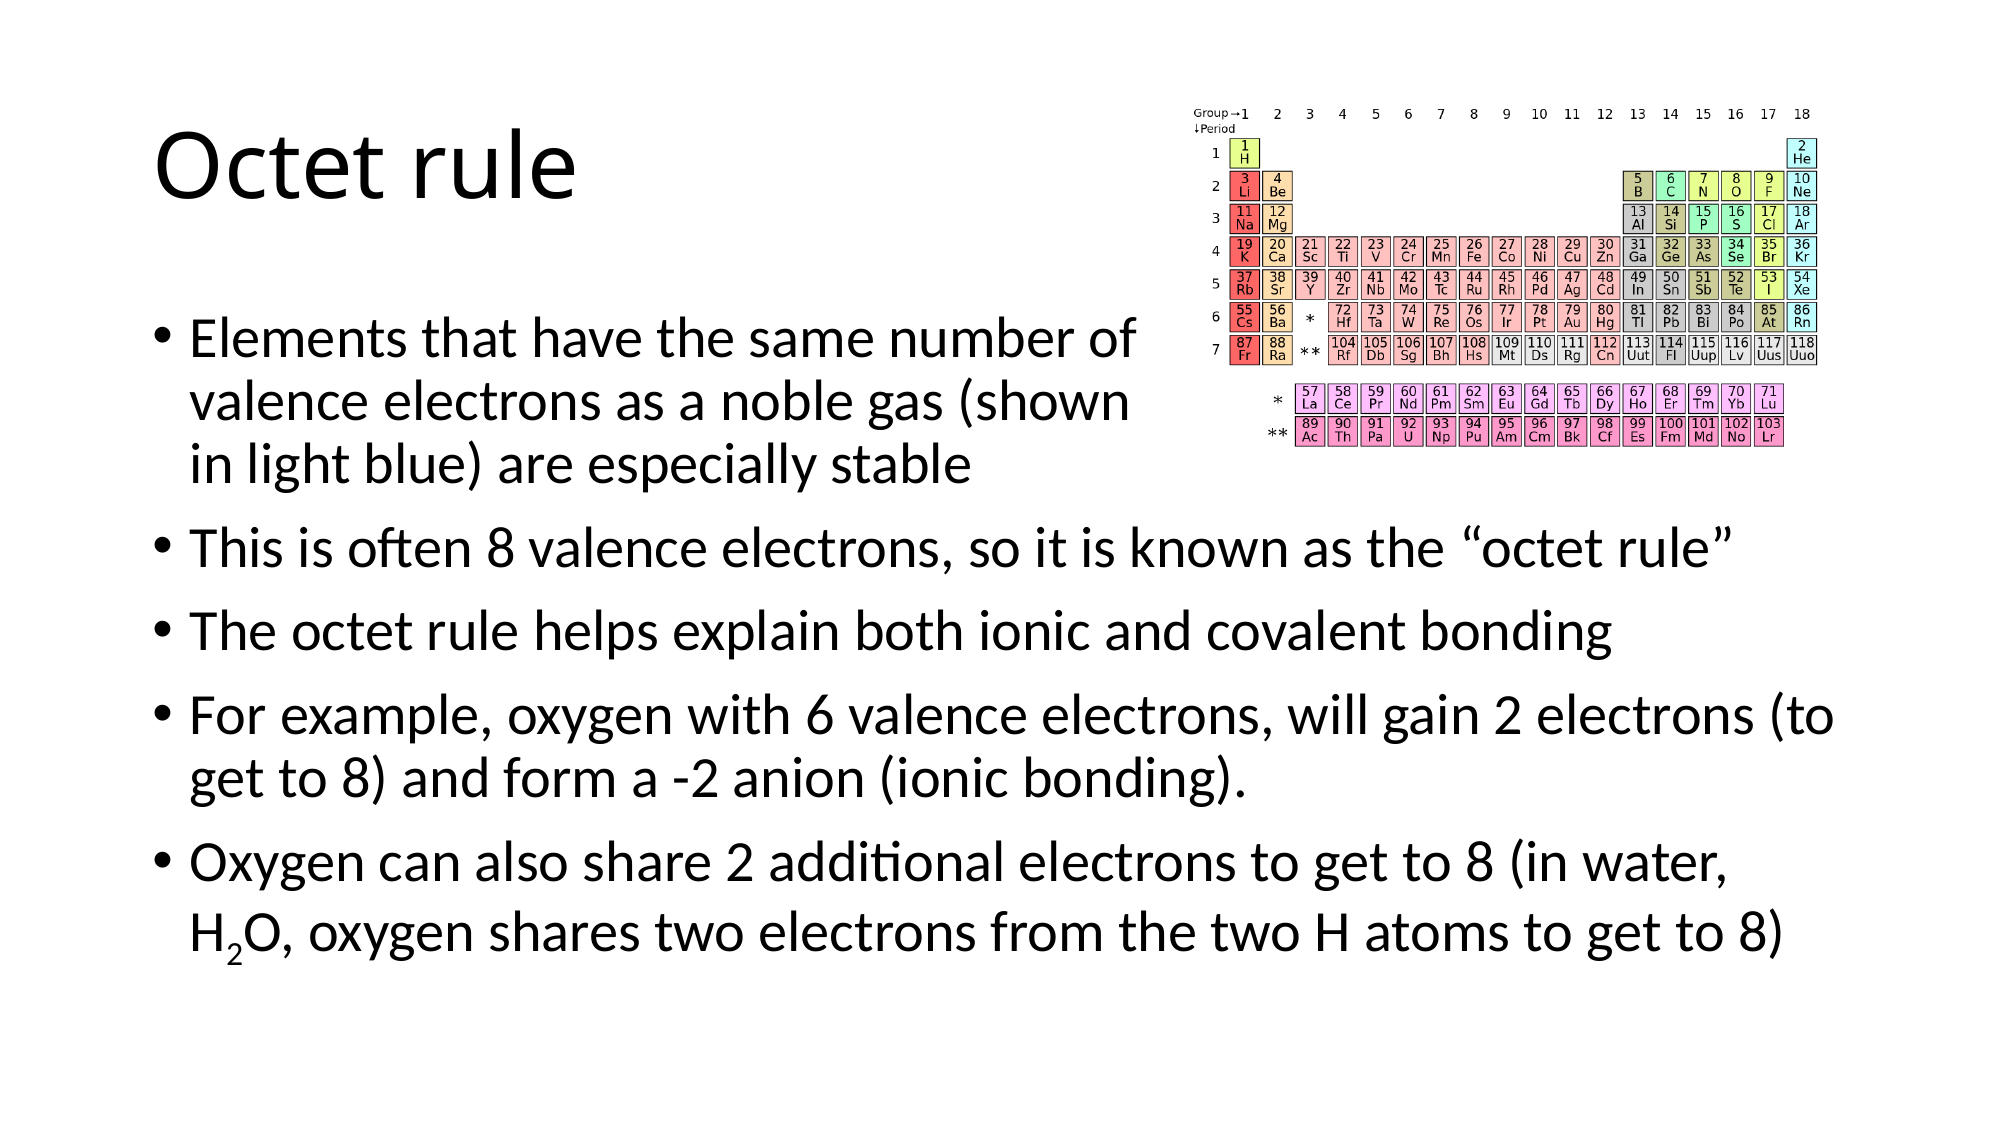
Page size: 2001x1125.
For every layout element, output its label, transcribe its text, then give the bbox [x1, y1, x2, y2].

title Octet rule [137, 59, 1863, 278]
picture [1190, 104, 1821, 450]
list Elements that have the same number of valence electrons as a noble gas (shown in light blue) are especially stable This is often 8 valence electrons, so it is known as the “octet rule” The octet rule helps explain both ionic and covalent bonding For example, oxygen with 6 valence electrons, will gain 2 electrons (to get to 8) and form a -2 anion (ionic bonding). Oxygen can also share 2 additional electrons to get to 8 (in water, H2O, oxygen shares two electrons from the two H atoms to get to 8) [137, 299, 1863, 1014]
